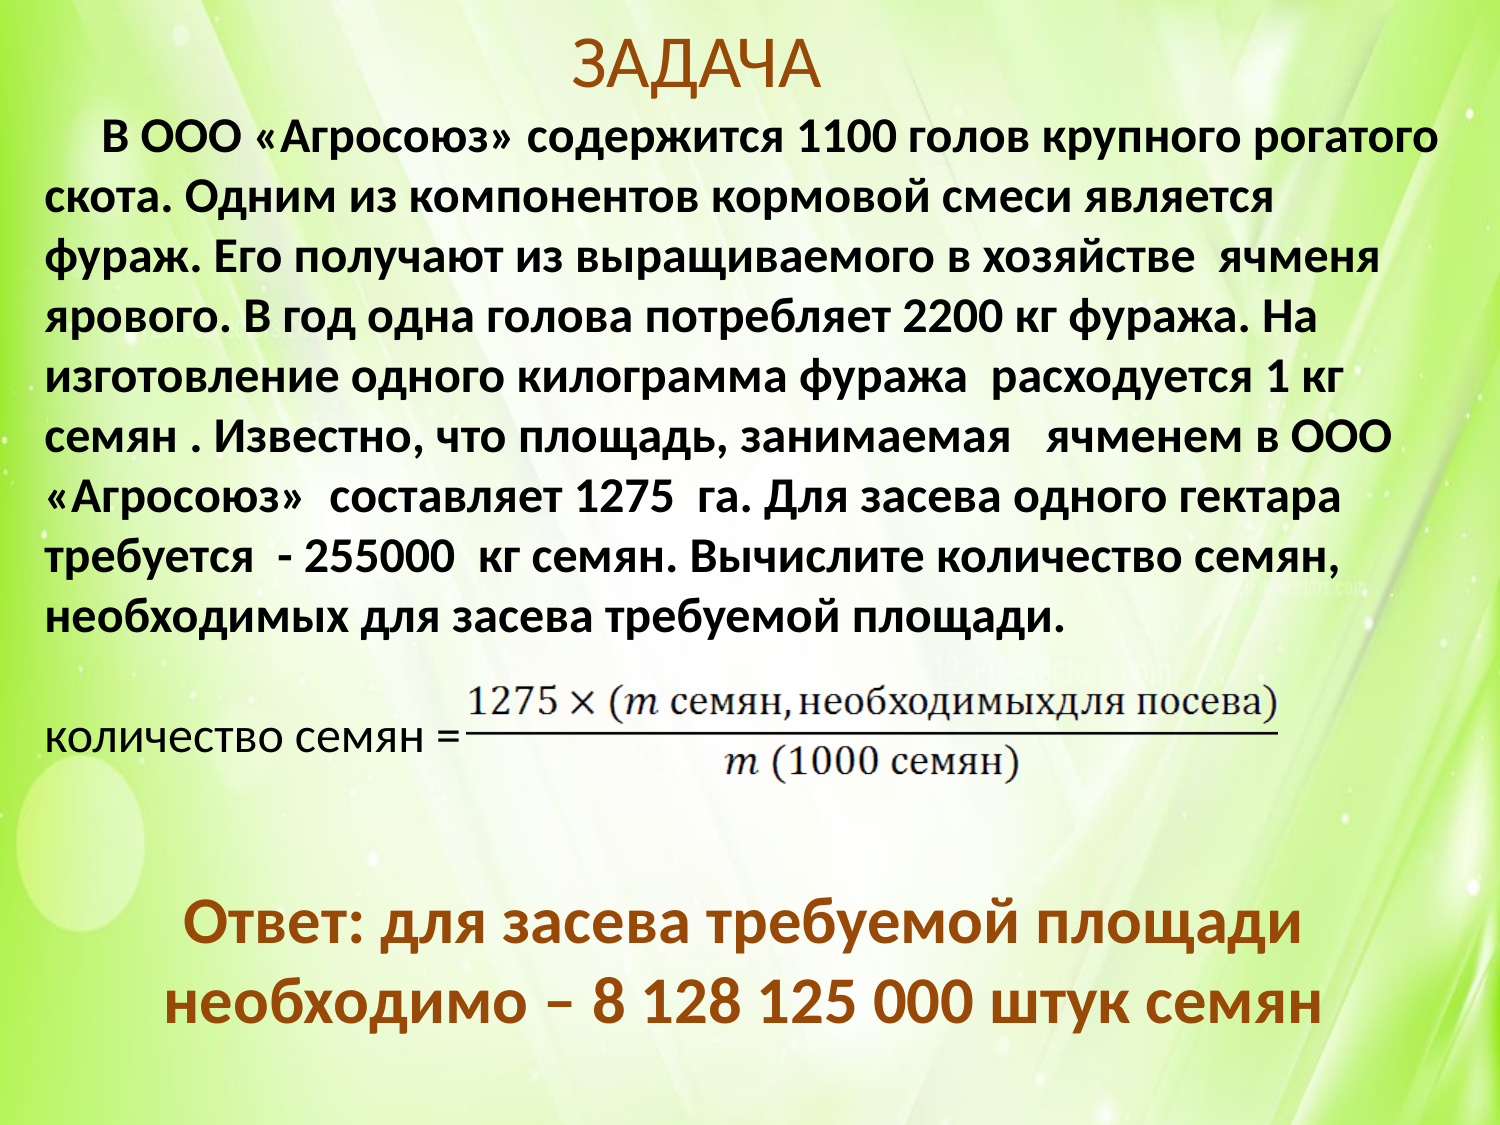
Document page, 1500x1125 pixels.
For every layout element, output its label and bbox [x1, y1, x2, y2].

list [0, 0, 1500, 1125]
picture [466, 680, 1278, 792]
